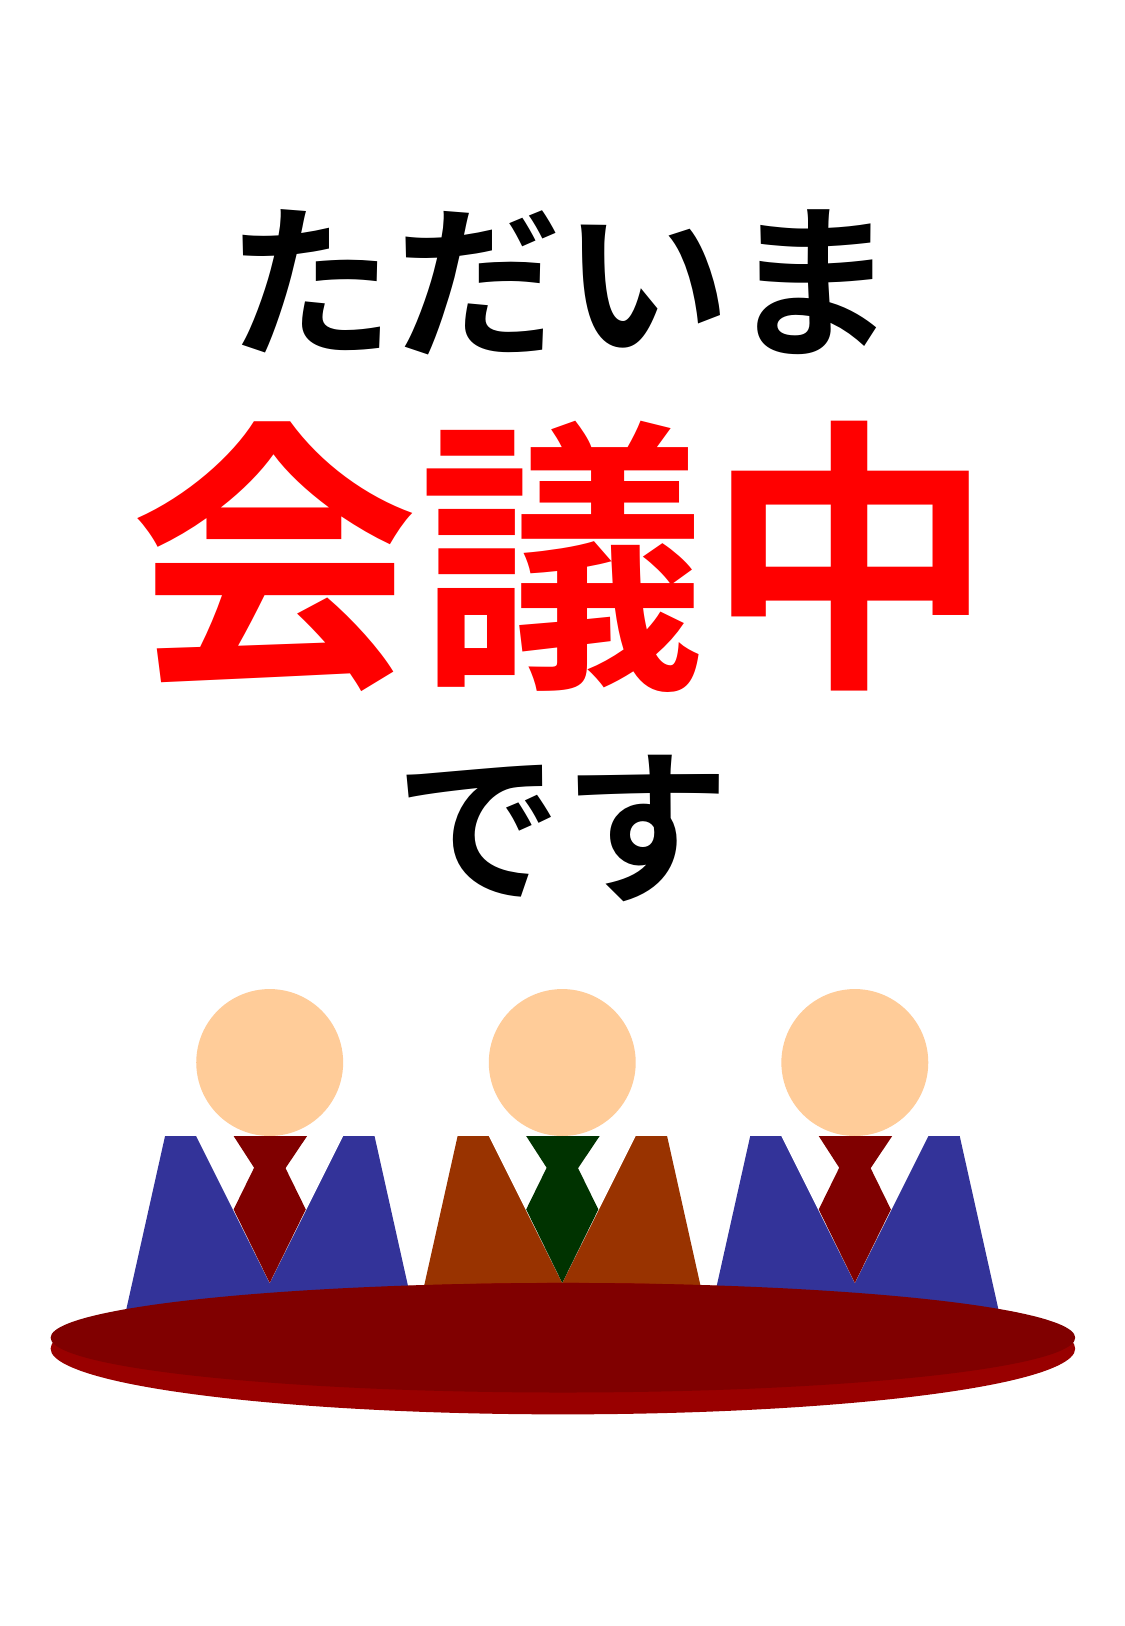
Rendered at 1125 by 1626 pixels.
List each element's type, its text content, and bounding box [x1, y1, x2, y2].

text_box ただいま 会議中 です [1, 170, 1125, 931]
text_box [50, 988, 1076, 1415]
